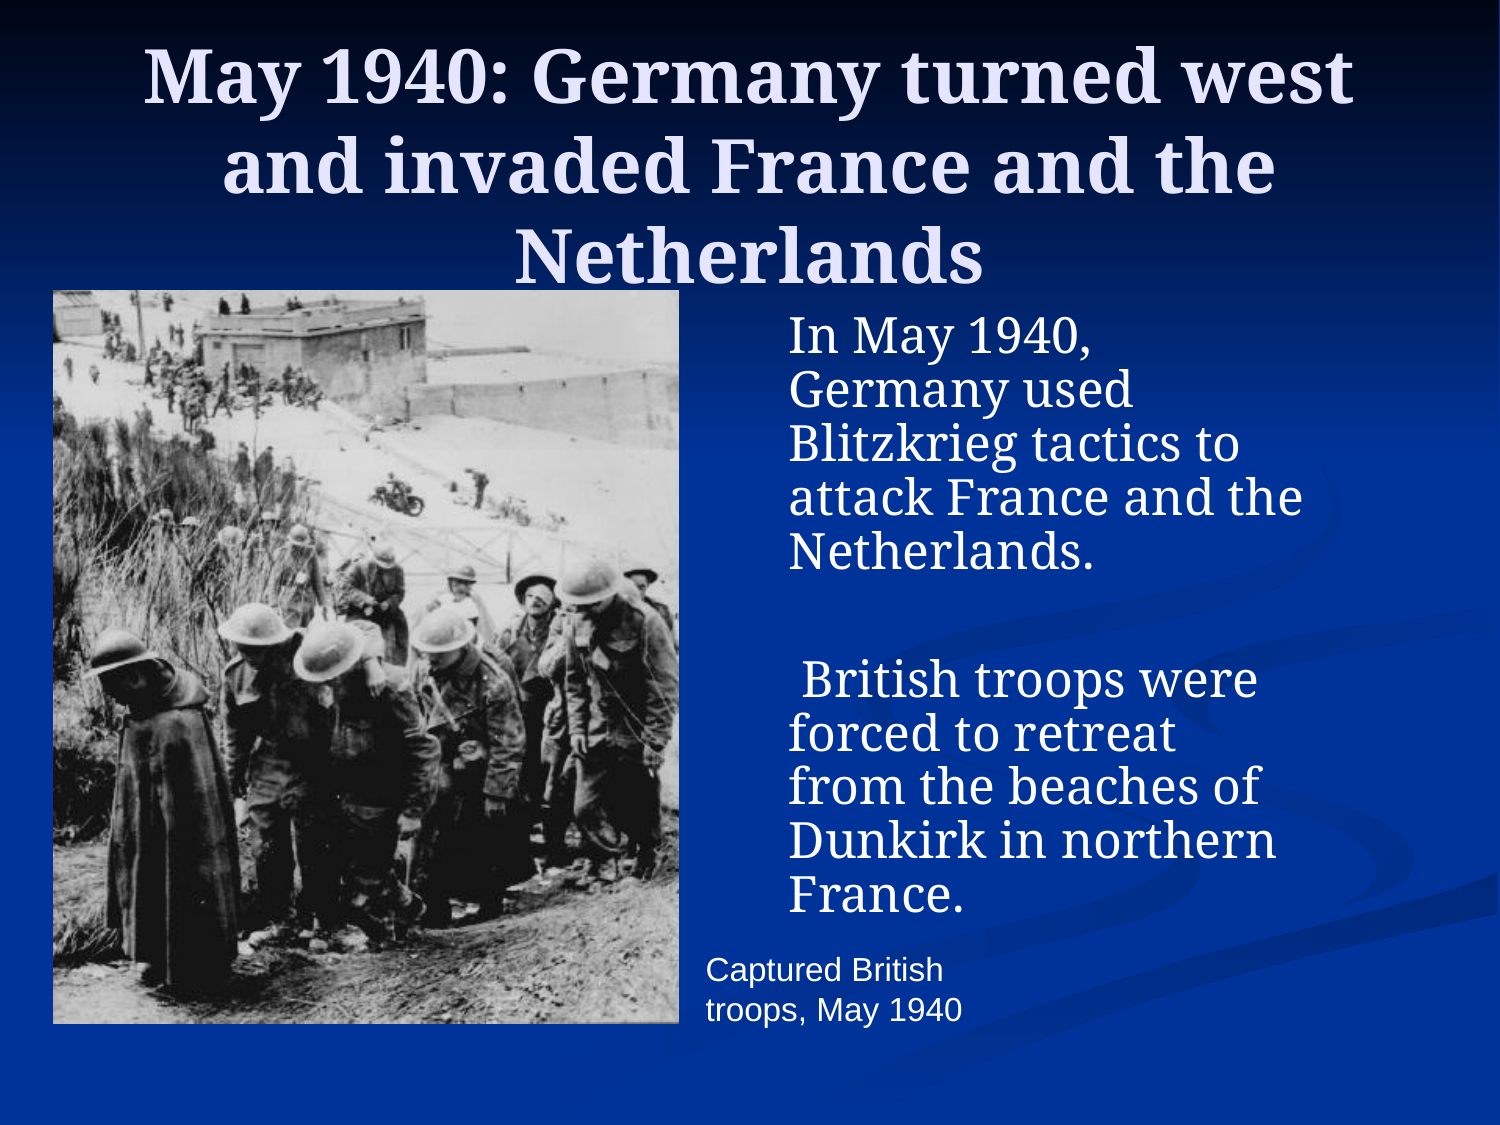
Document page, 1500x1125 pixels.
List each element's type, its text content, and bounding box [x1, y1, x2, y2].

picture [52, 290, 679, 1024]
subtitle In May 1940, Germany used Blitzkrieg tactics to attack France and the Netherlands. British troops were forced to retreat from the beaches of Dunkirk in northern France. [773, 302, 1323, 859]
text_box Captured British troops, May 1940 [690, 940, 1010, 1036]
title May 1940: Germany turned west and invaded France and the Netherlands [111, 42, 1388, 285]
